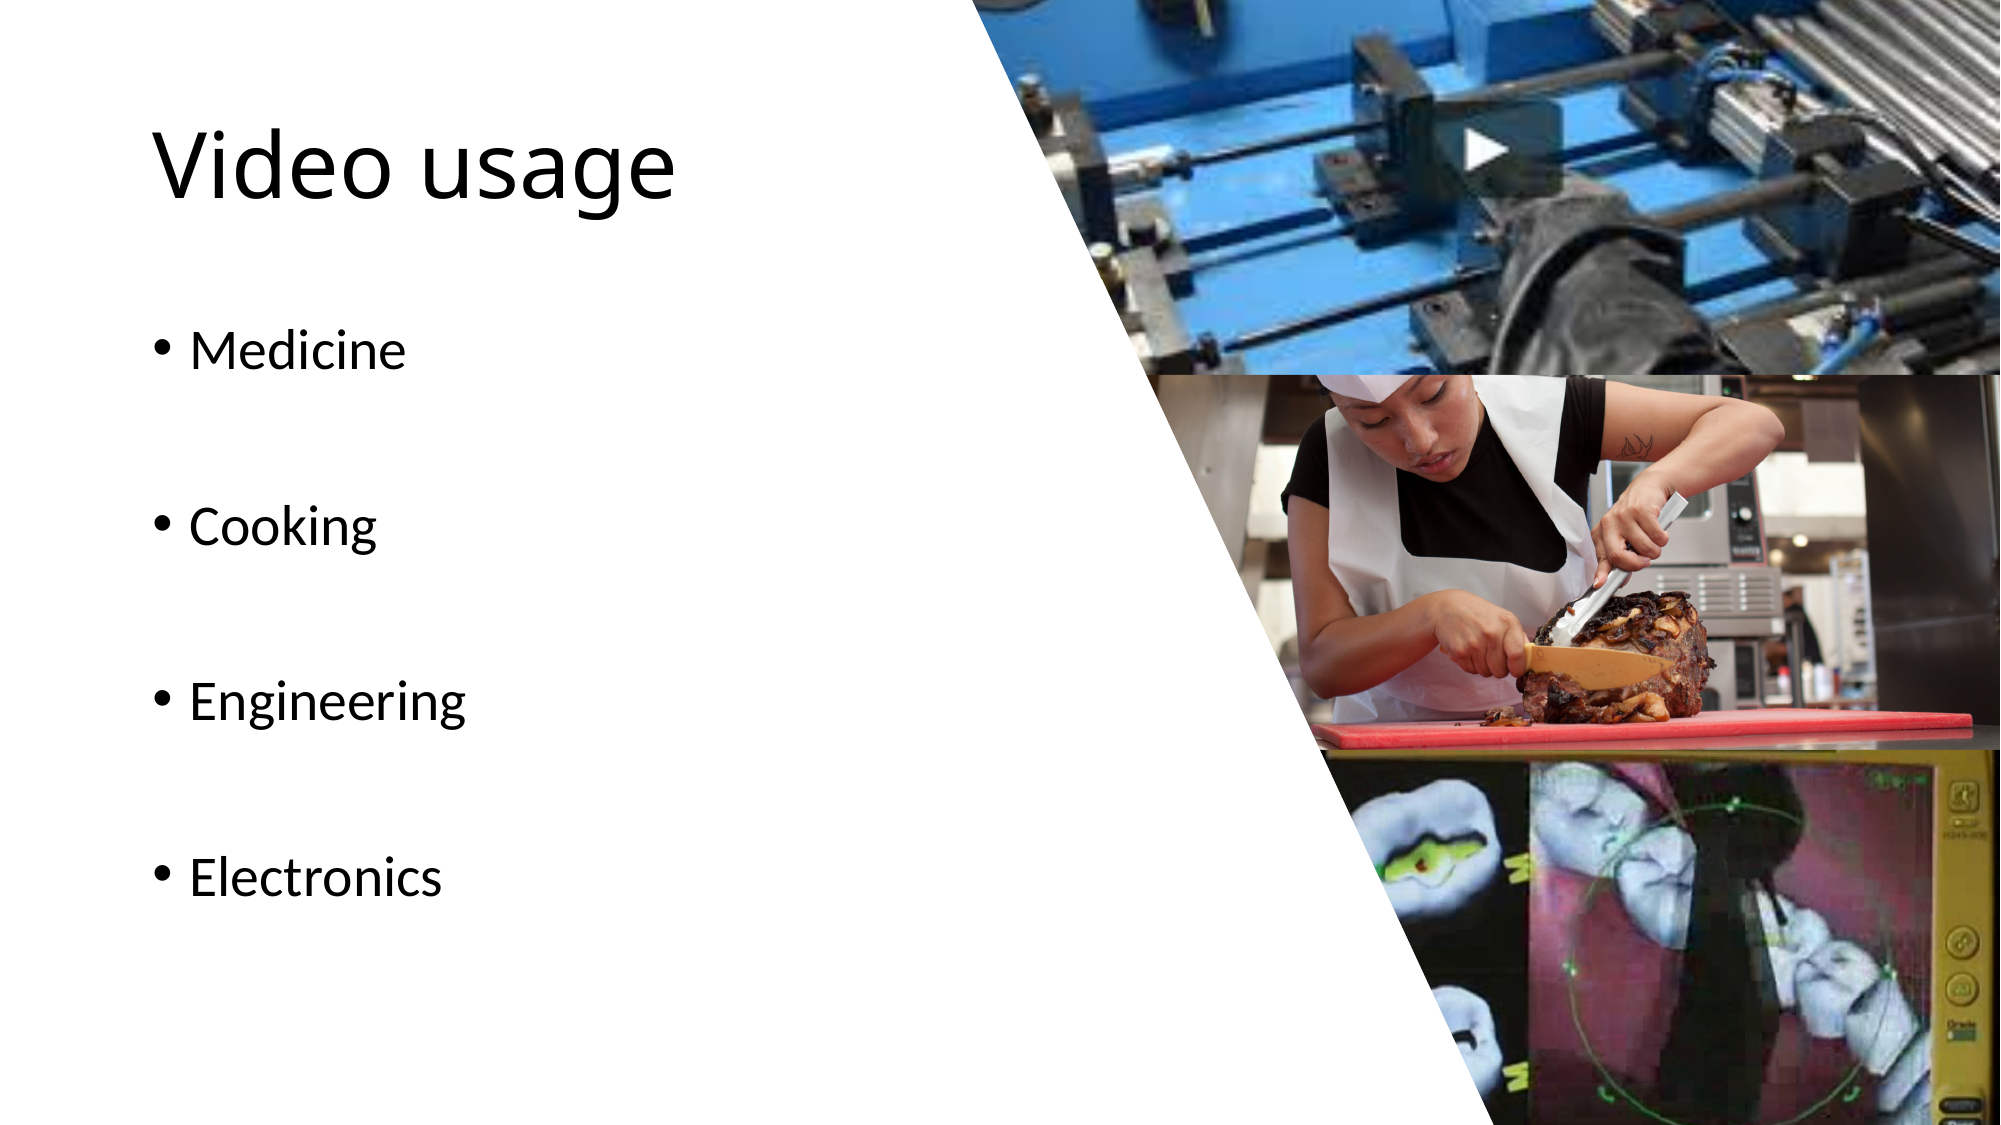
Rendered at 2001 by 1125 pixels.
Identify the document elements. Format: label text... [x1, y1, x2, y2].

list Medicine Cooking Engineering Electronics [137, 235, 1074, 918]
title Video usage [137, 59, 972, 235]
picture [972, 0, 2000, 1125]
